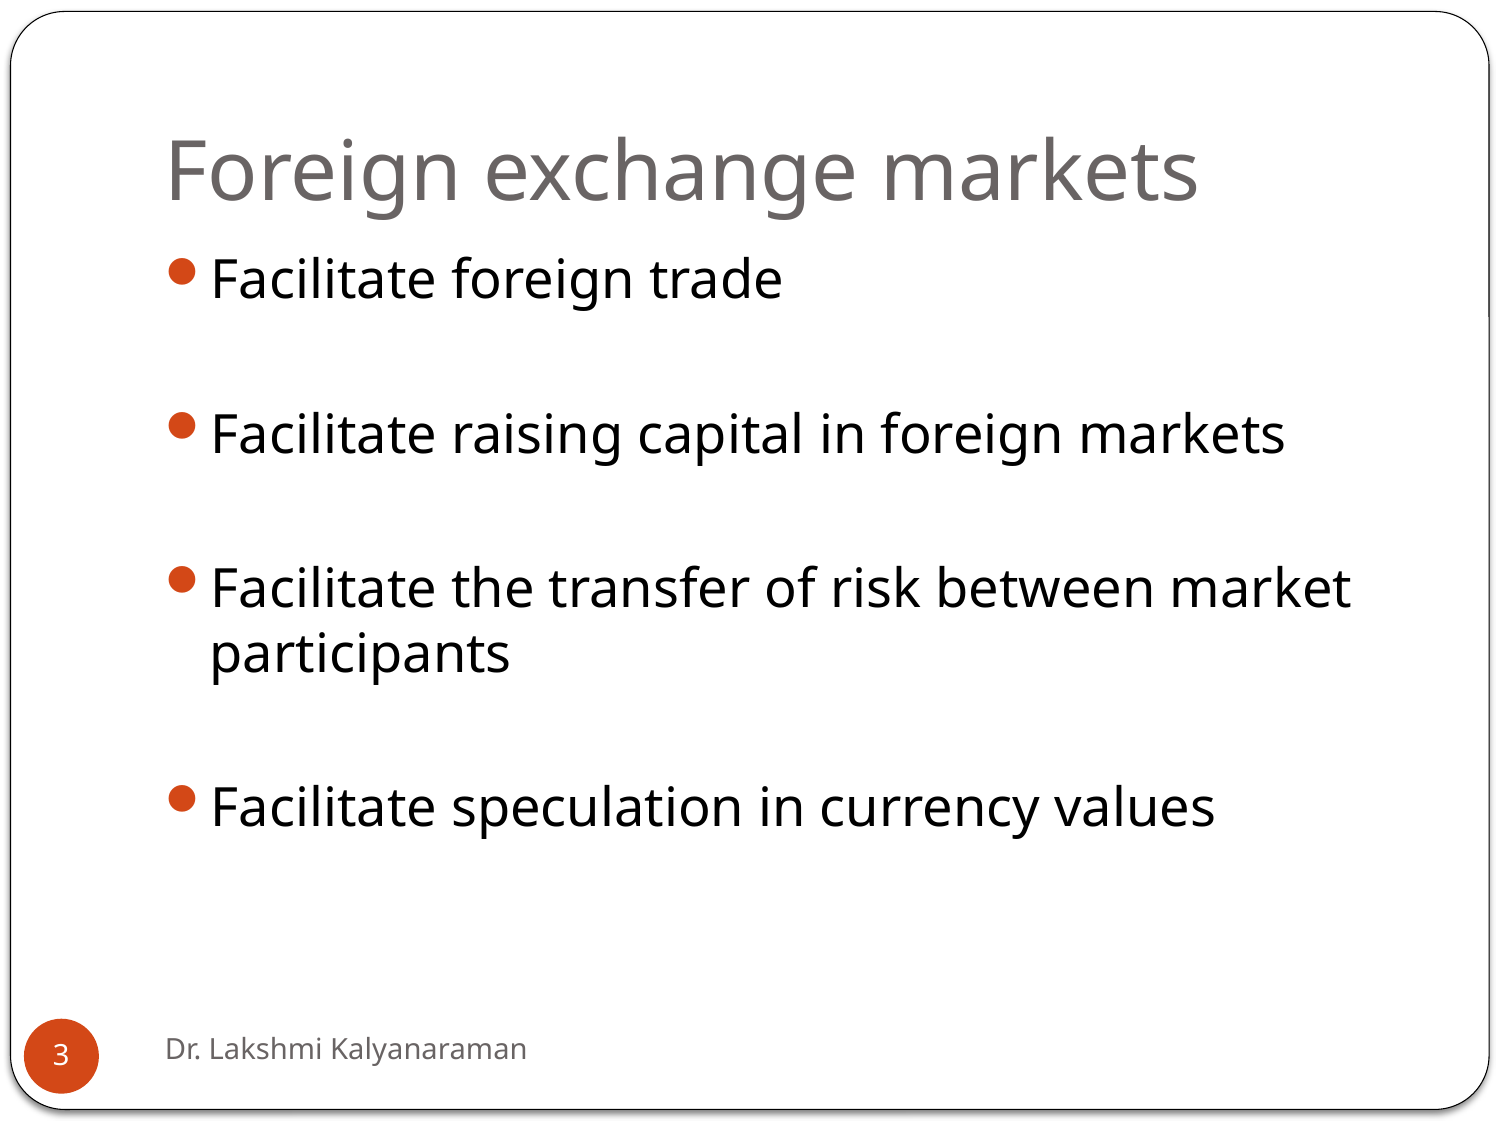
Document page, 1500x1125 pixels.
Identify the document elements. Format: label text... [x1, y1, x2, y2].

slide_number 3 [23, 1018, 99, 1094]
list Facilitate foreign trade Facilitate raising capital in foreign markets Facilitate the transfer of risk between market participants Facilitate speculation in currency values [150, 237, 1425, 988]
footer Dr. Lakshmi Kalyanaraman [150, 1012, 800, 1088]
title Foreign exchange markets [150, 45, 1425, 233]
